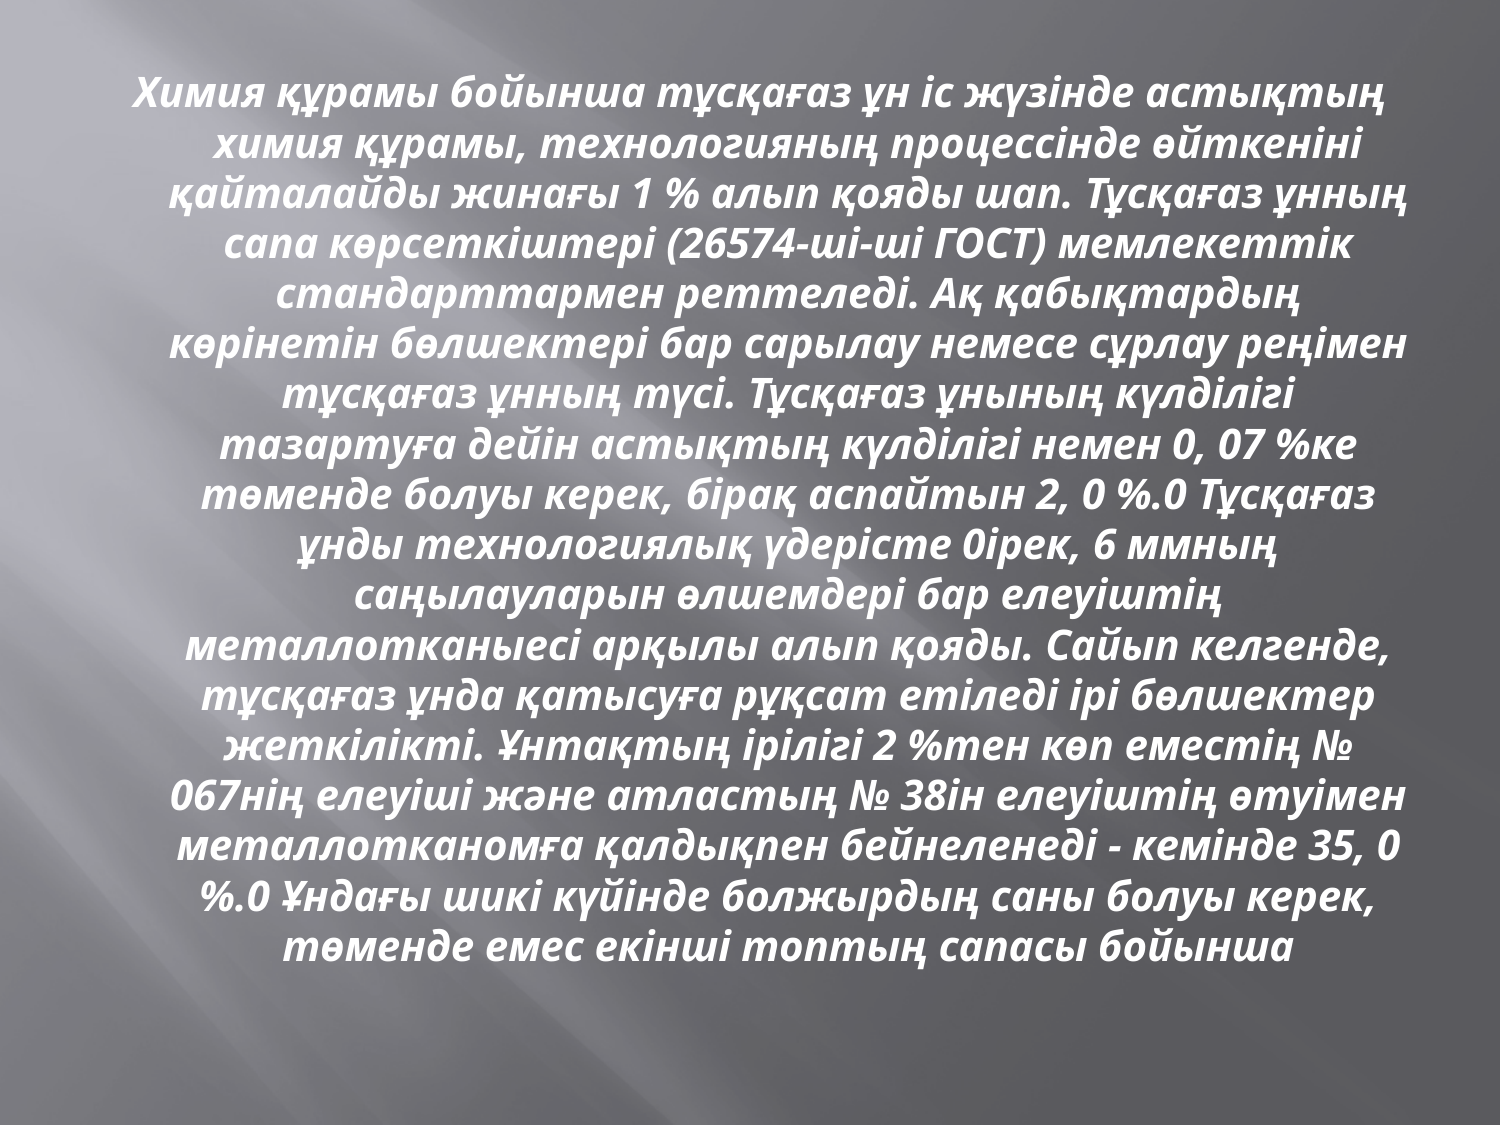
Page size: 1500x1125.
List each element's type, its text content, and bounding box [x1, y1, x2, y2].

list Химия құрамы бойынша тұсқағаз ұн iс жүзiнде астықтың химия құрамы, технологияның процессiнде өйткенiнi қайталайды жинағы 1 % алып қояды шап. Тұсқағаз ұнның сапа көрсеткiштерi (26574-шi-шi ГОСТ) мемлекеттiк стандарттармен реттеледi. Ақ қабықтардың көрiнетiн бөлшектерi бар сарылау немесе сұрлау реңiмен тұсқағаз ұнның түсi. Тұсқағаз ұнының күлдiлiгi тазартуға дейiн астықтың күлдiлiгi немен 0, 07 %ке төменде болуы керек, бiрақ аспайтын 2, 0 %.0 Тұсқағаз ұнды технологиялық үдерiсте 0iрек, 6 ммның саңылауларын өлшемдерi бар елеуiштiң металлотканыесi арқылы алып қояды. Сайып келгенде, тұсқағаз ұнда қатысуға рұқсат етiледi iрi бөлшектер жеткiлiктi. Ұнтақтың iрiлiгi 2 %тен көп еместiң № 067нiң елеуiшi және атластың № 38iн елеуiштiң өтуiмен металлотканомға қалдықпен бейнеленедi - кемiнде 35, 0 %.0 Ұндағы шикi күйiнде болжырдың саны болуы керек, төменде емес екiншi топтың сапасы бойынша [75, 58, 1425, 1035]
